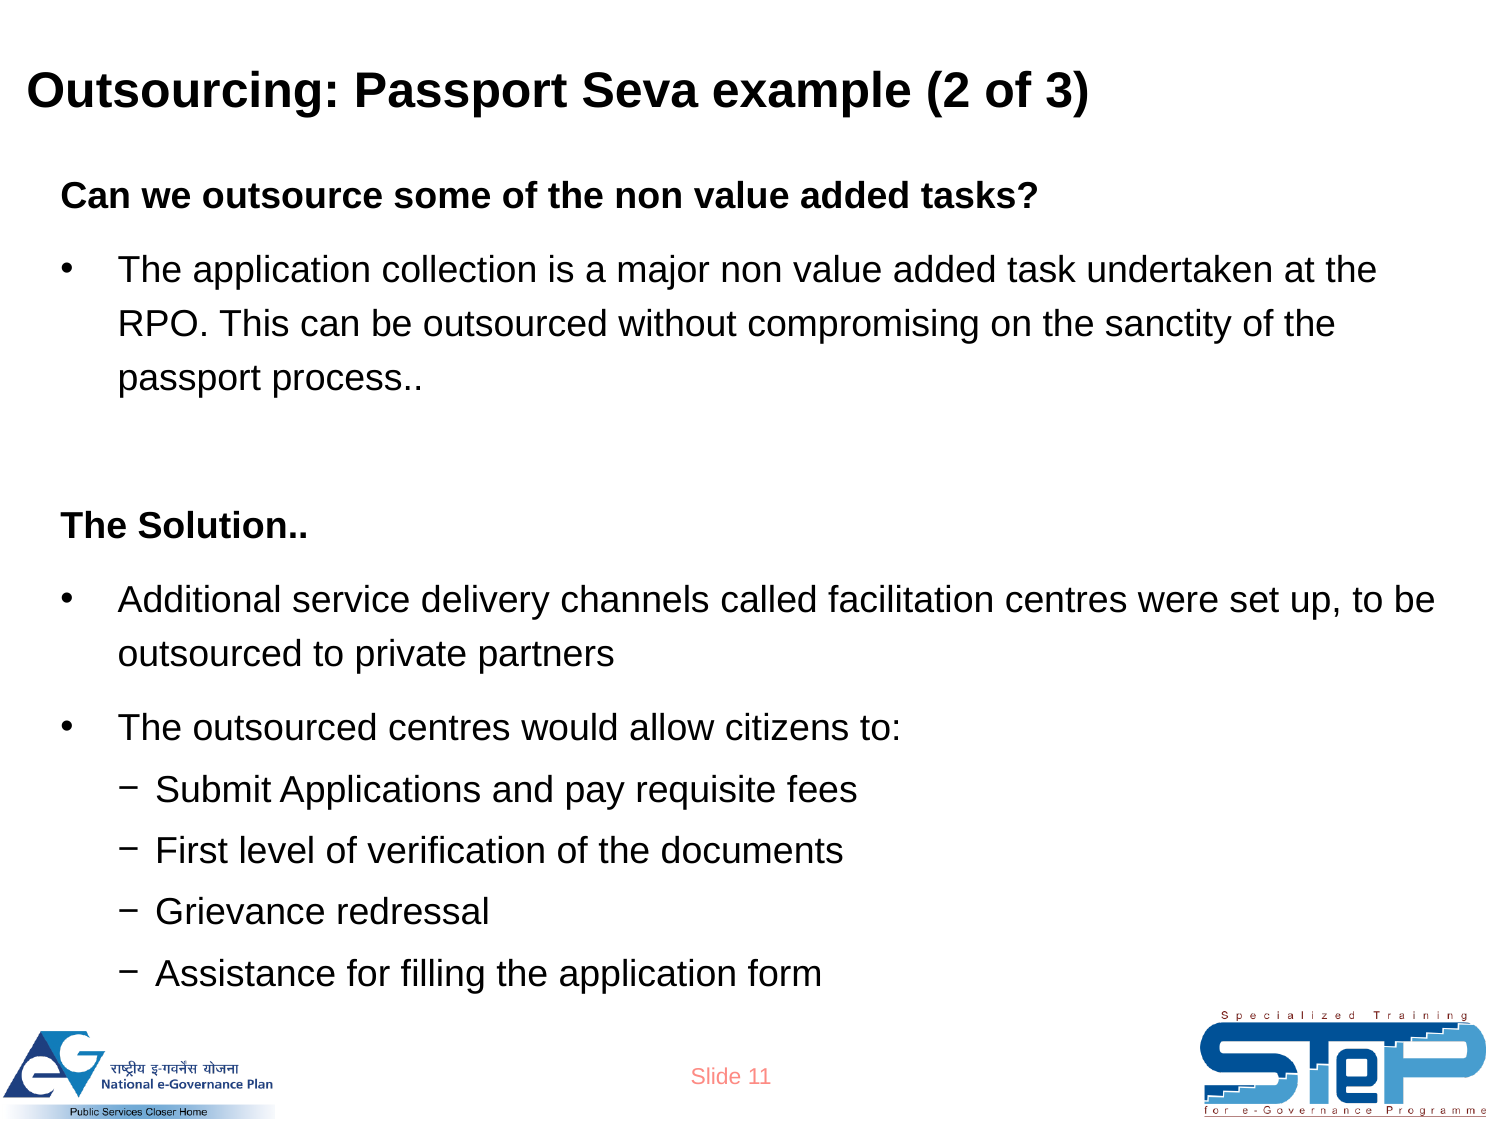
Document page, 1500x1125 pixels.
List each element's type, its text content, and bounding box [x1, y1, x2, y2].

list Can we outsource some of the non value added tasks? The application collection is a major non value added task undertaken at the RPO. This can be outsourced without compromising on the sanctity of the passport process.. The Solution.. Additional service delivery channels called facilitation centres were set up, to be outsourced to private partners The outsourced centres would allow citizens to: Submit Applications and pay requisite fees First level of verification of the documents Grievance redressal Assistance for filling the application form [60, 161, 1472, 980]
picture [2, 1031, 275, 1119]
title Outsourcing: Passport Seva example (2 of 3) [26, 57, 1472, 183]
picture [1200, 1011, 1486, 1117]
